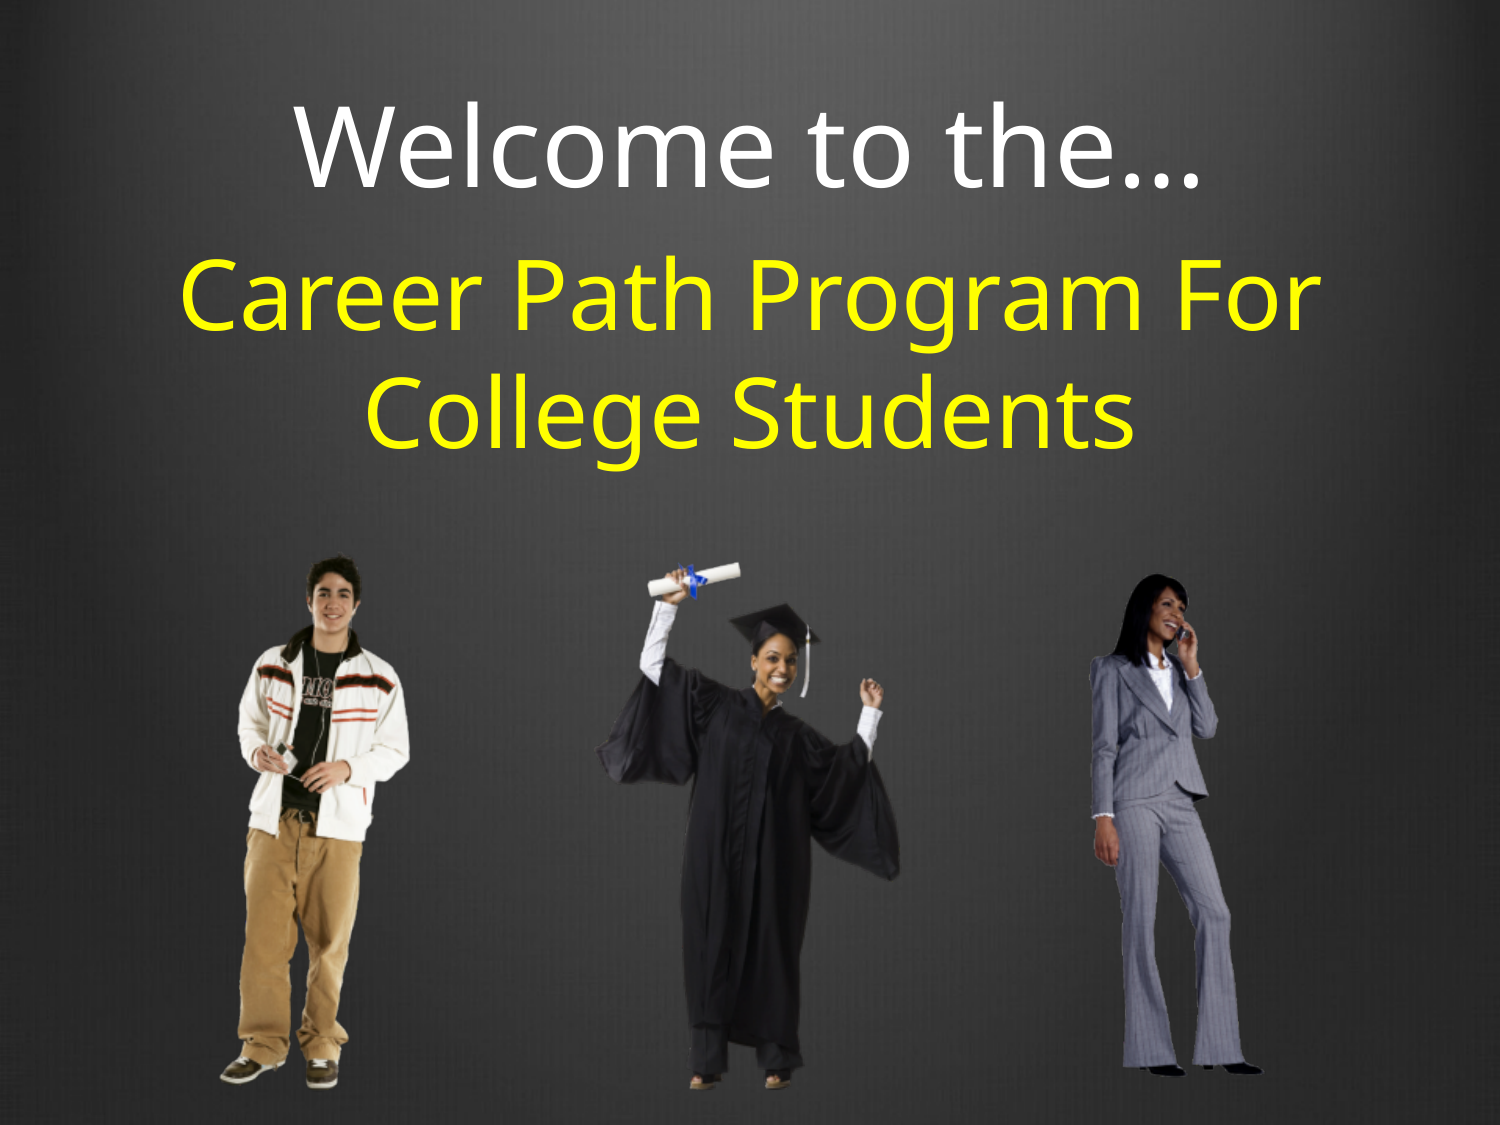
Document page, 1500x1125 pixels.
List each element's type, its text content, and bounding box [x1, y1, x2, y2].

picture [584, 552, 911, 1101]
picture [209, 542, 420, 1101]
title Welcome to the… [112, 57, 1388, 218]
subtitle Career Path Program For College Students [113, 225, 1388, 713]
picture [1085, 568, 1270, 1081]
